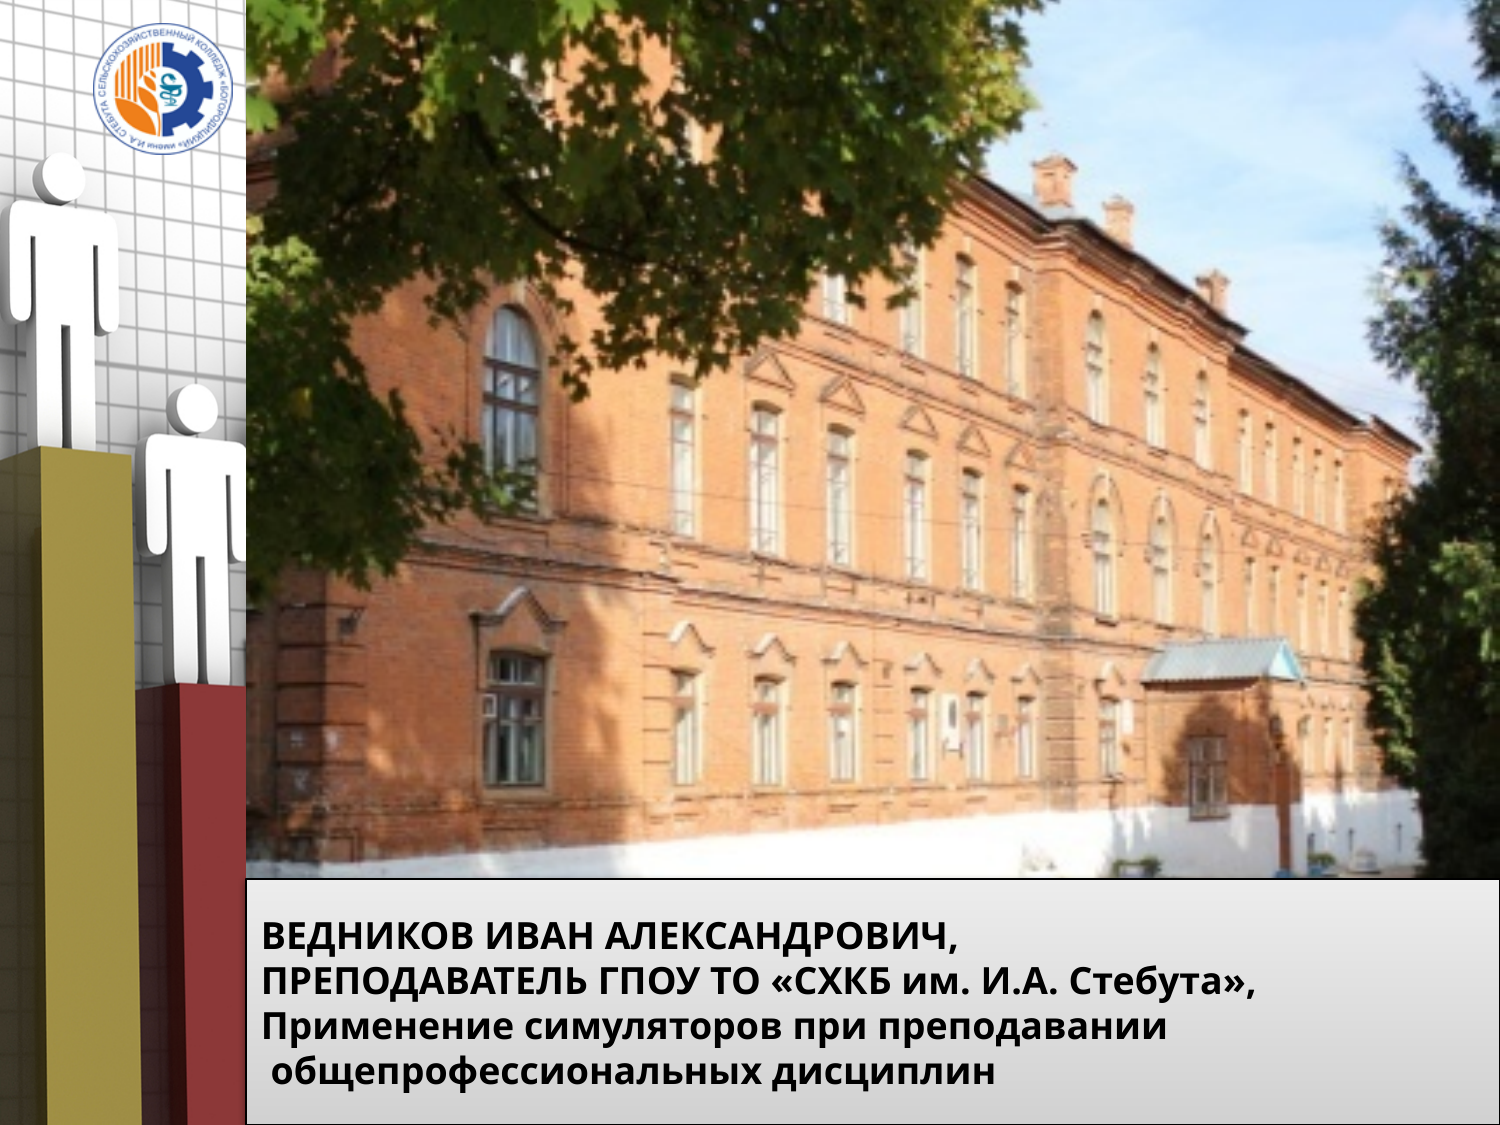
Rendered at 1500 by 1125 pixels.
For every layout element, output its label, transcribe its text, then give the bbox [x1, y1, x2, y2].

picture [0, 0, 1500, 1125]
text_box ВЕДНИКОВ ИВАН АЛЕКСАНДРОВИЧ, ПРЕПОДАВАТЕЛЬ ГПОУ ТО «СХКБ им. И.А. Стебута», Применение симуляторов при преподавании общепрофессиональных дисциплин [245, 933, 1500, 1125]
